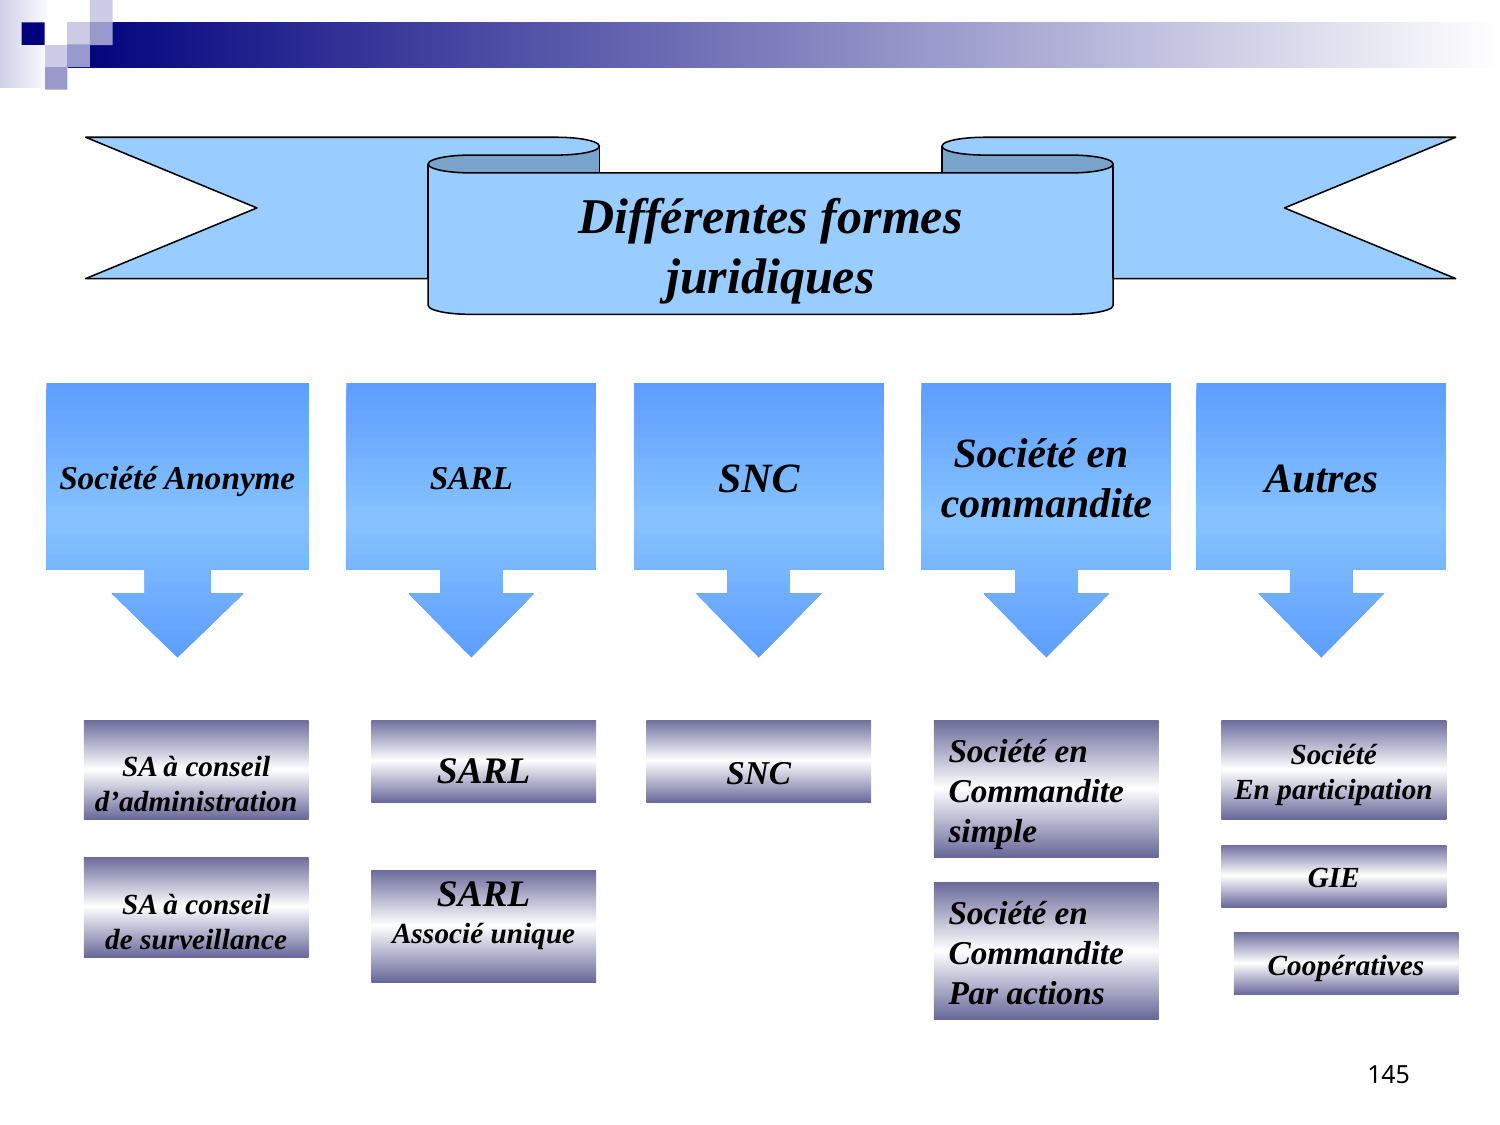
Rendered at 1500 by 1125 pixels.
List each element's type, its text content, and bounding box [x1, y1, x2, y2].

text_box Société Anonyme [46, 382, 309, 658]
slide_number 145 [1074, 1025, 1425, 1100]
text_box SA à conseil de surveillance [83, 857, 309, 958]
text_box Différentes formes juridiques [85, 137, 1456, 315]
text_box SNC [646, 720, 872, 803]
text_box SNC [633, 382, 884, 658]
text_box Autres [1196, 382, 1447, 658]
text_box Société en Commandite Par actions [933, 882, 1159, 1020]
text_box SARL [346, 382, 597, 658]
text_box Société en commandite [921, 382, 1172, 658]
text_box SARL [371, 720, 597, 803]
text_box Coopératives [1233, 932, 1459, 995]
text_box SA à conseil d’administration [83, 720, 309, 820]
text_box GIE [1221, 845, 1447, 908]
text_box SARL Associé unique [371, 870, 597, 983]
text_box Société en Commandite simple [933, 720, 1159, 858]
text_box Société En participation [1221, 720, 1447, 820]
